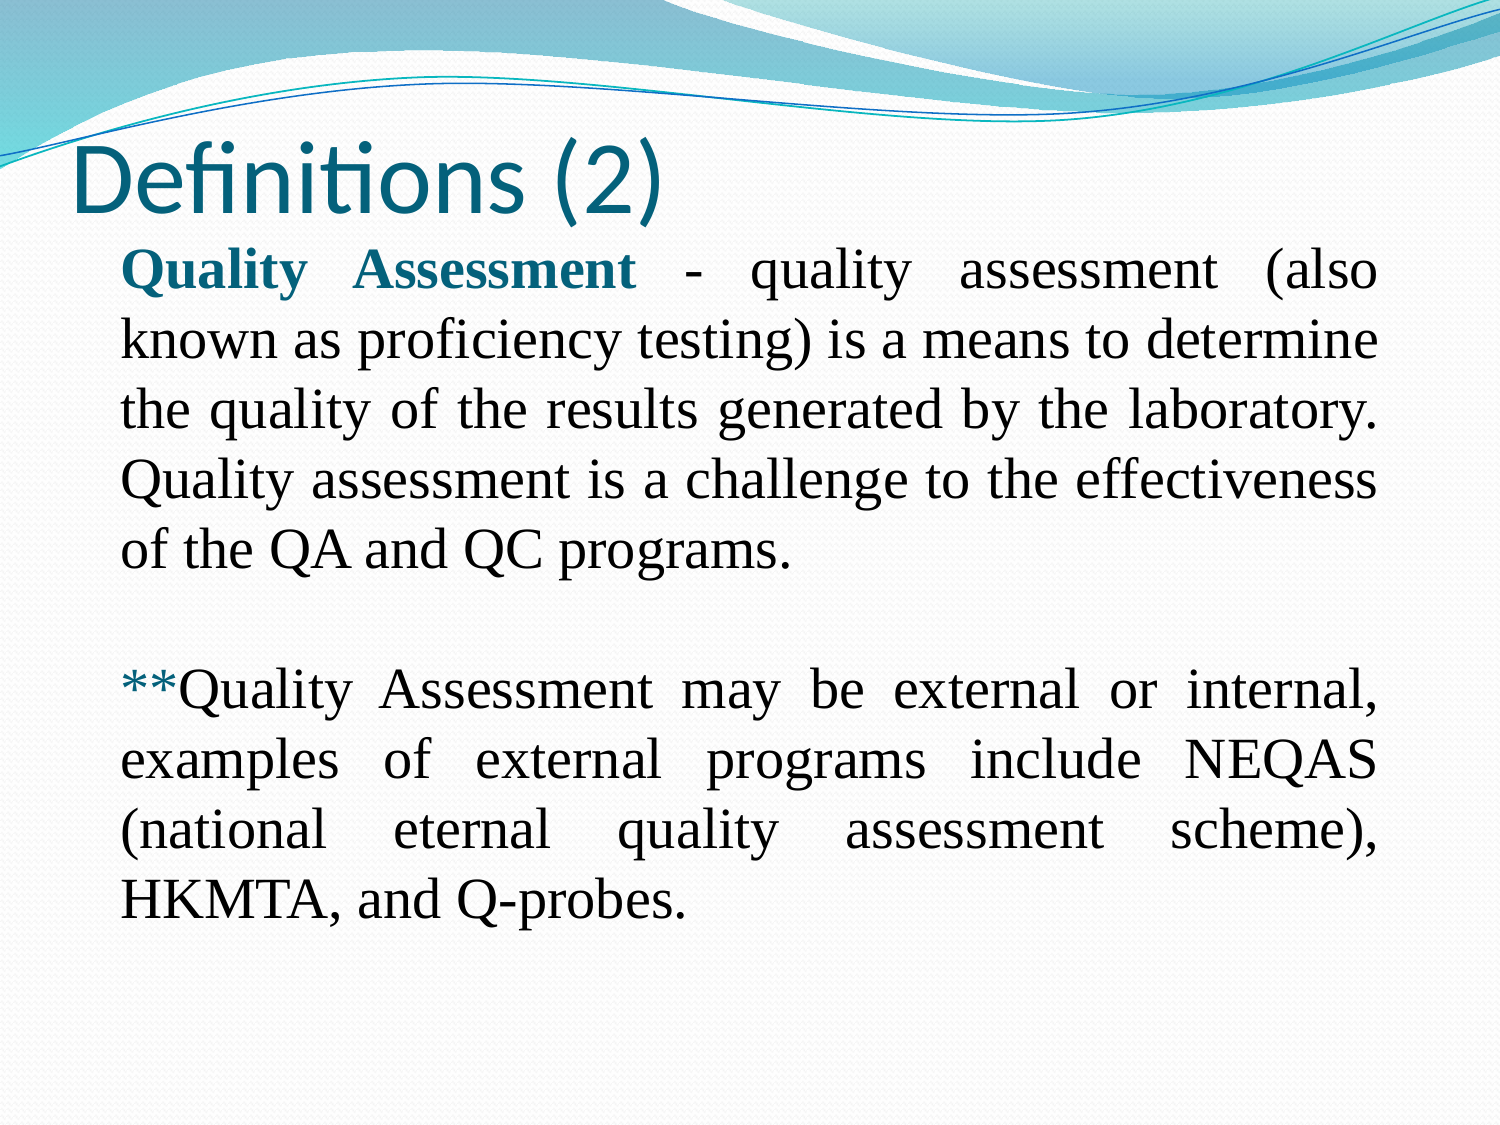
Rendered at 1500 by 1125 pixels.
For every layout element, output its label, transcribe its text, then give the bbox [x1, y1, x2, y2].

text_box Quality Assessment - quality assessment (also known as proficiency testing) is a means to determine the quality of the results generated by the laboratory. Quality assessment is a challenge to the effectiveness of the QA and QC programs. **Quality Assessment may be external or internal, examples of external programs include NEQAS (national eternal quality assessment scheme), HKMTA, and Q-probes. [105, 222, 1395, 938]
title Definitions (2) [70, 46, 1433, 235]
